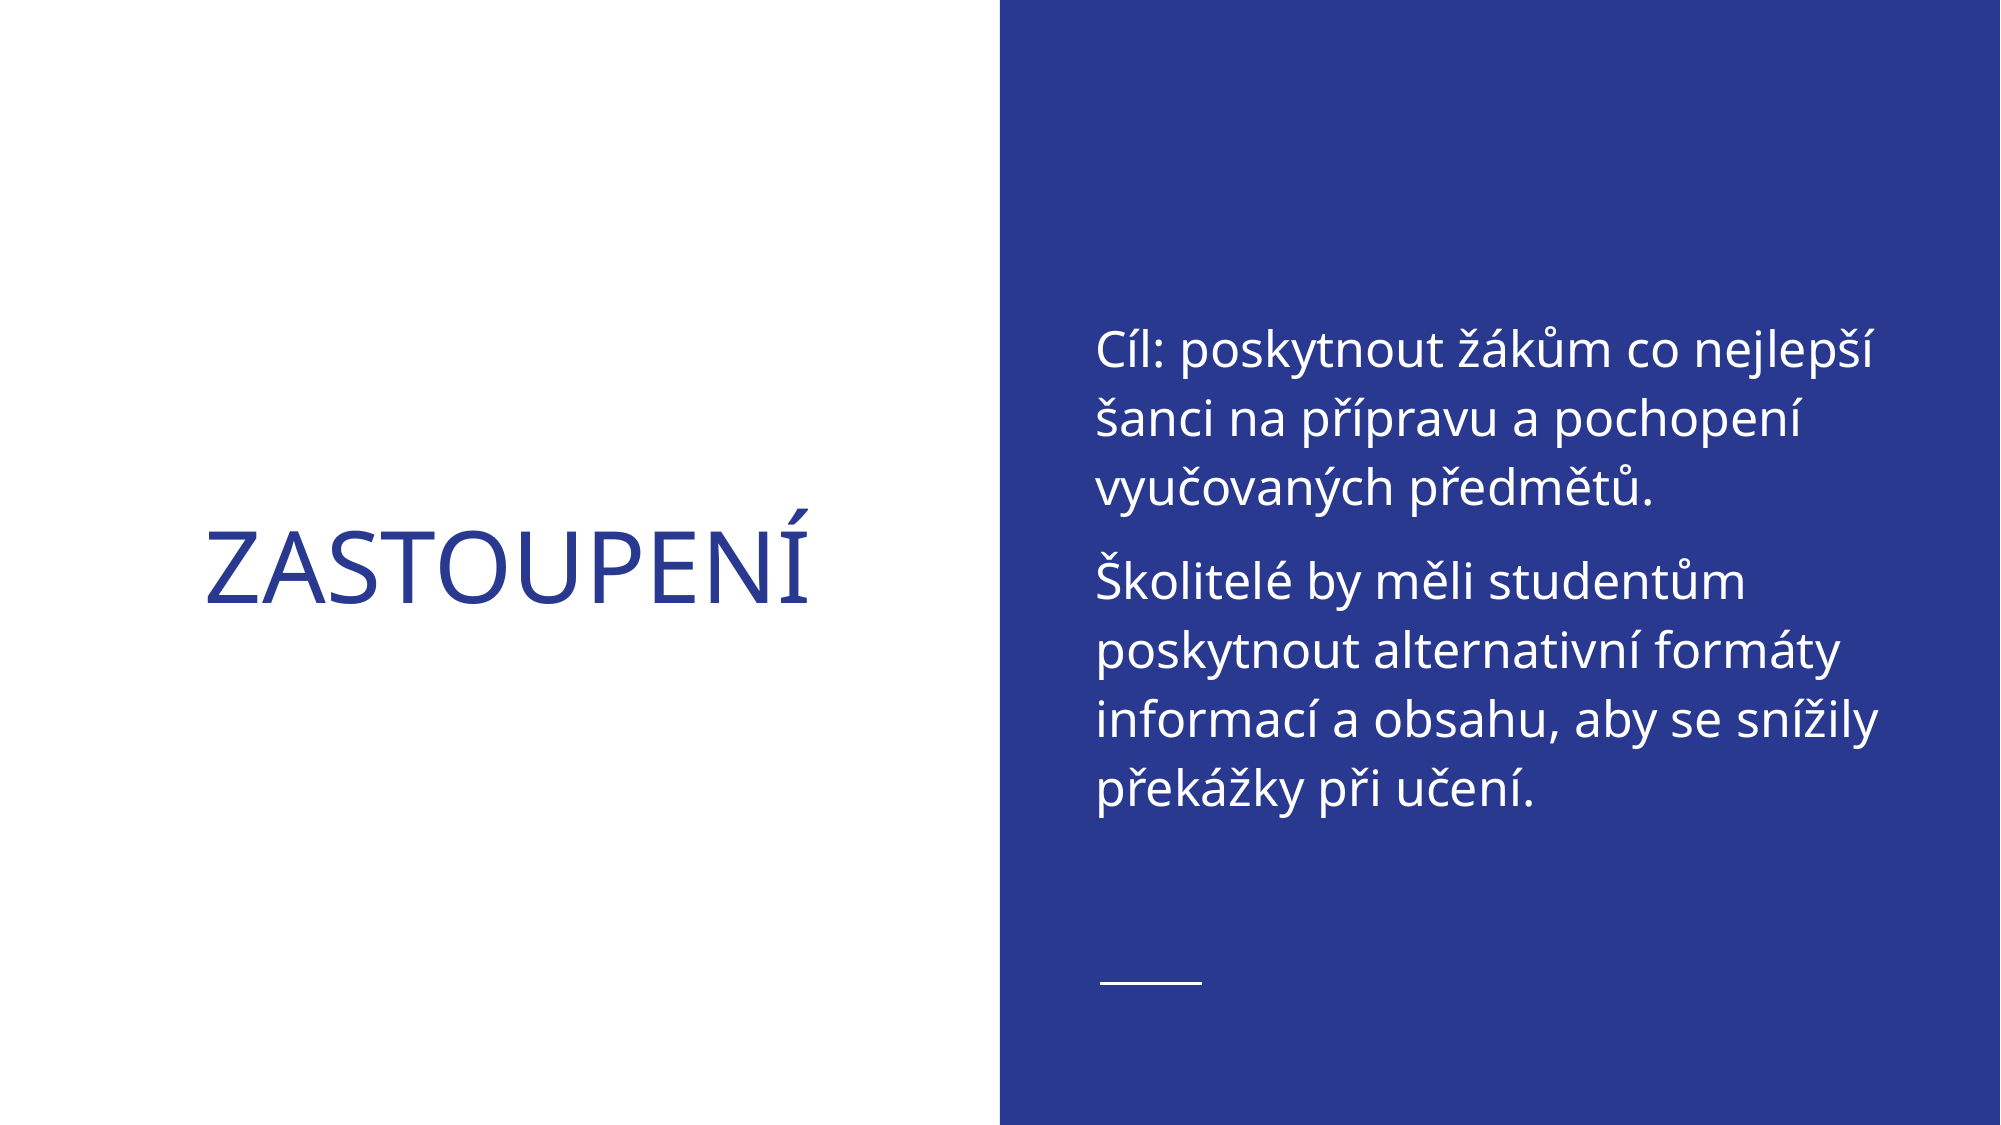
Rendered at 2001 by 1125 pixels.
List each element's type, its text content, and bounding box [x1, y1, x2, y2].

title ZASTOUPENÍ [65, 289, 951, 632]
list Cíl: poskytnout žákům co nejlepší šanci na přípravu a pochopení vyučovaných předmětů. Školitelé by měli studentům poskytnout alternativní formáty informací a obsahu, aby se snížily překážky při učení. [1080, 158, 1920, 967]
